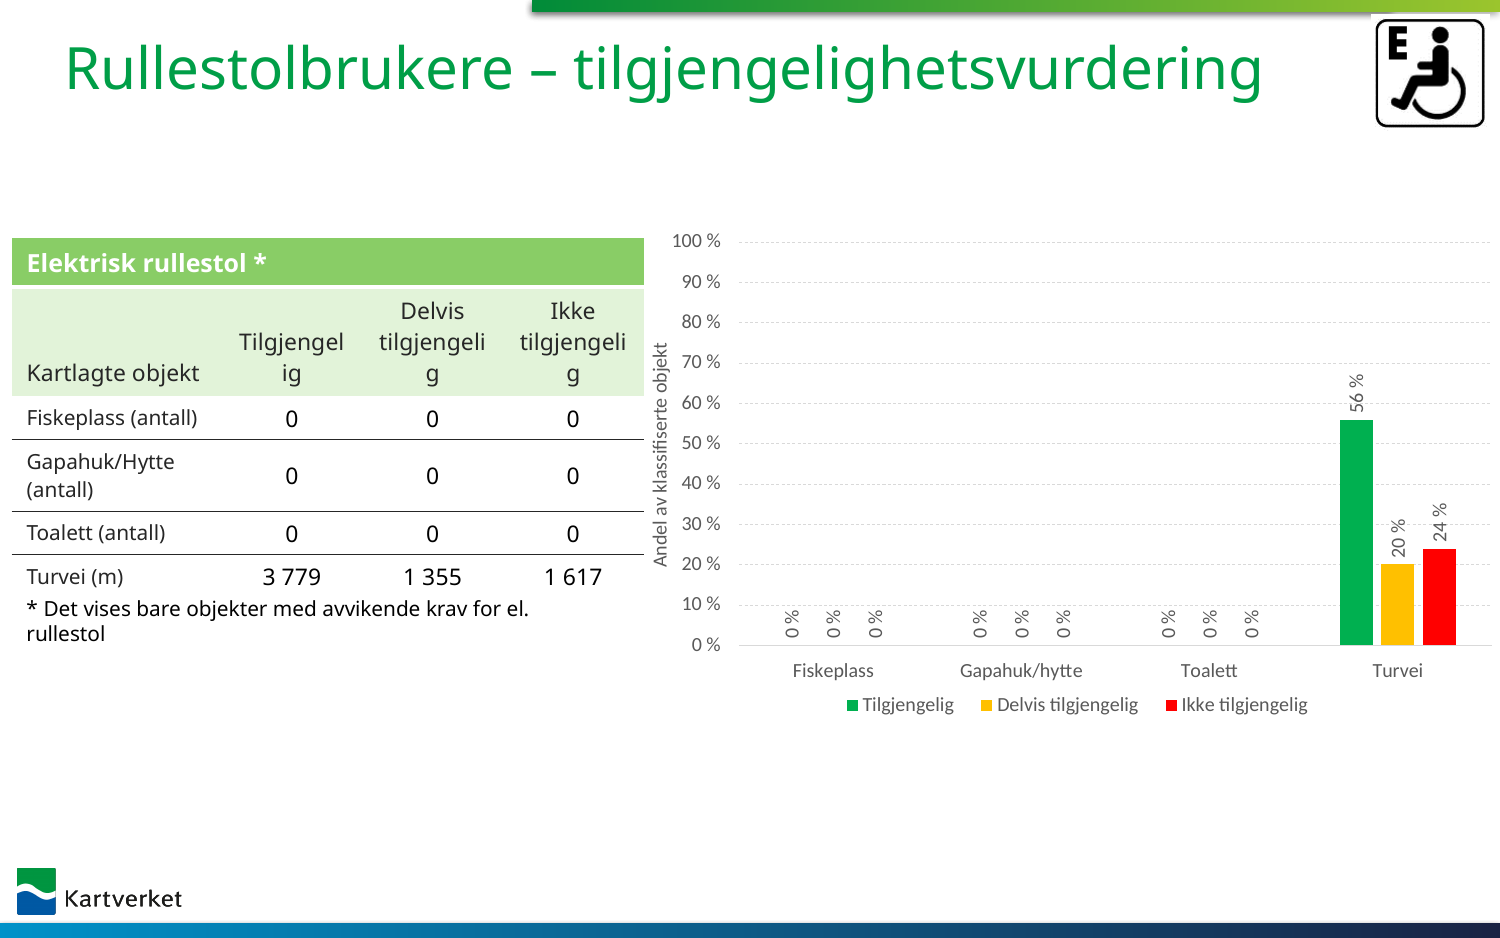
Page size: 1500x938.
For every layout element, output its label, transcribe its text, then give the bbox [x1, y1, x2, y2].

table_cell Gapahuk/Hytte (antall) [12, 440, 222, 511]
table_cell Toalett (antall) [12, 512, 222, 554]
table_cell 0 [362, 396, 503, 439]
table_cell Kartlagte objekt [12, 289, 222, 396]
text_box * Det vises bare objekter med avvikende krav for el. rullestol [11, 588, 597, 653]
table_cell Fiskeplass (antall) [12, 396, 222, 439]
table_cell 0 [503, 512, 638, 554]
table_cell 0 [222, 440, 362, 511]
table_cell Delvis tilgjengelig [362, 289, 503, 396]
table_cell 1 617 [503, 555, 638, 598]
text_box Rullestolbrukere – tilgjengelighetsvurdering [49, 12, 1372, 109]
table_cell 0 [362, 440, 503, 511]
table_cell Tilgjengelig [222, 289, 362, 396]
table_cell 0 [222, 512, 362, 554]
table_cell 0 [222, 396, 362, 439]
table_cell 0 [503, 440, 638, 511]
table_cell 0 [362, 512, 503, 554]
table_cell 1 355 [362, 555, 503, 588]
table_cell Turvei (m) [12, 555, 222, 588]
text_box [1371, 13, 1491, 133]
table_cell Ikke tilgjengelig [503, 289, 638, 396]
picture [643, 218, 1500, 728]
table_header Elektrisk rullestol * [12, 238, 638, 285]
table_cell 0 [503, 396, 638, 439]
table_cell 3 779 [222, 555, 362, 588]
